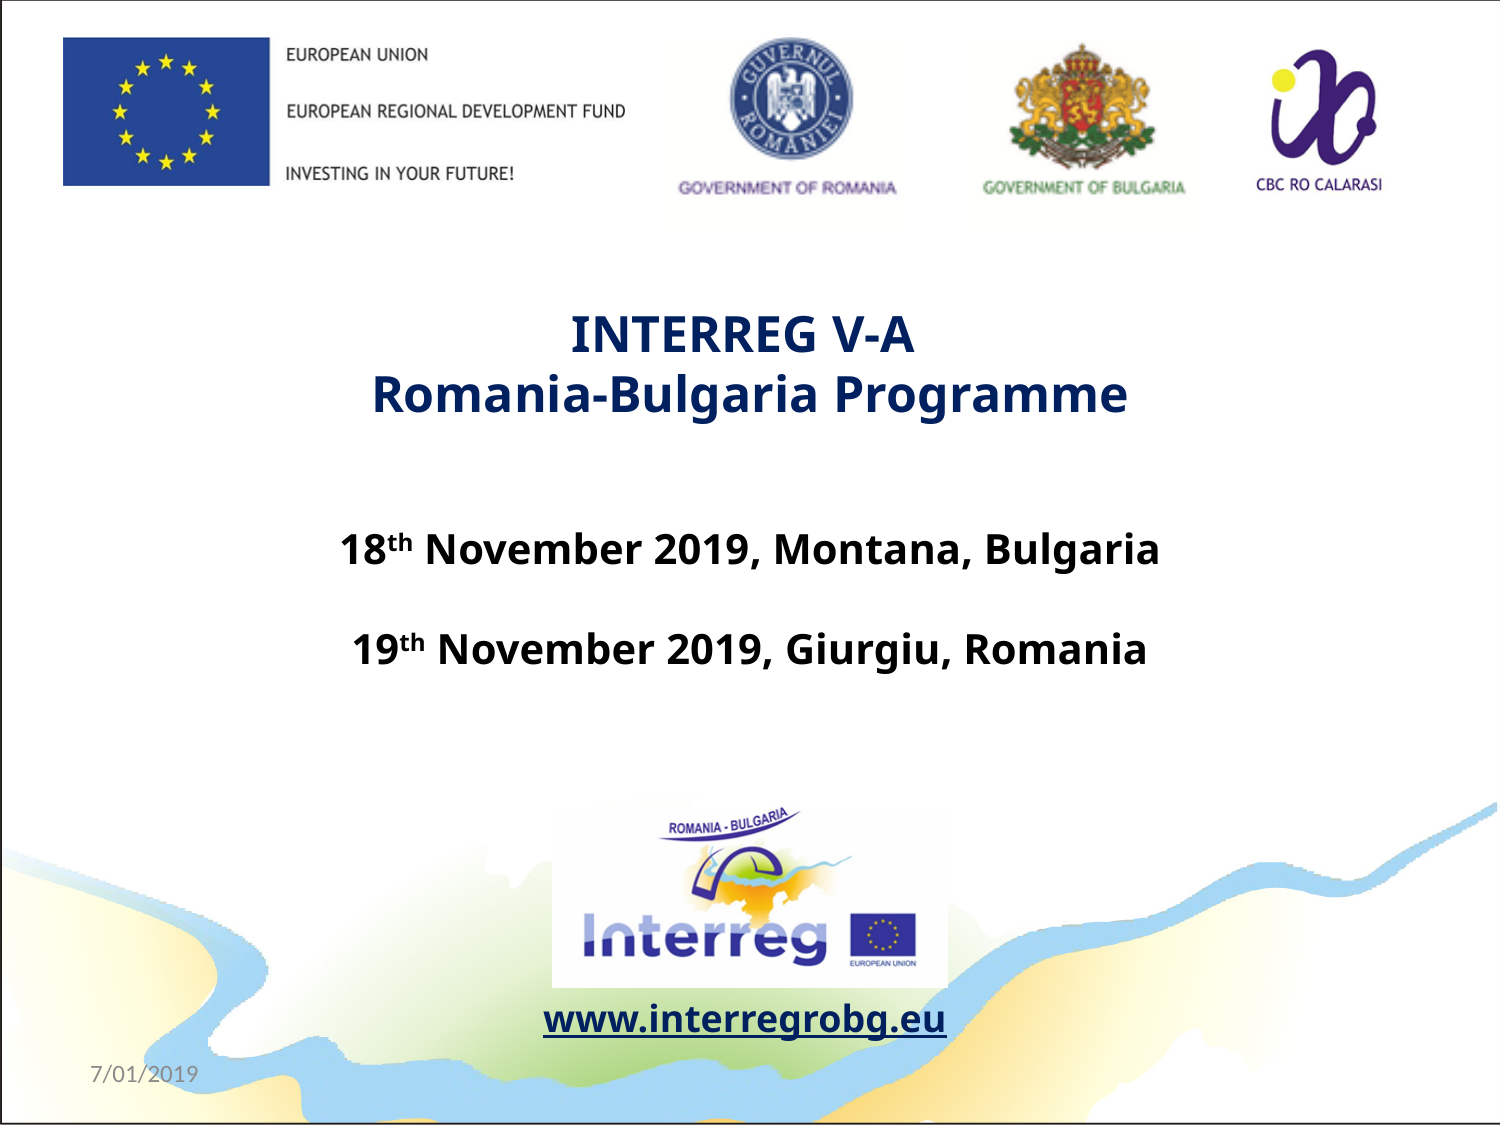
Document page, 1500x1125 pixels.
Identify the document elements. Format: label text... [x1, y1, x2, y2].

picture [0, 1, 1500, 1125]
text_box INTERREG V-A Romania-Bulgaria Programme 18th November 2019, Montana, Bulgaria 19th November 2019, Giurgiu, Romania [74, 294, 1425, 680]
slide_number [75, 1042, 425, 1103]
text_box [1206, 37, 1438, 200]
text_box www.interregrobg.eu [528, 987, 972, 1054]
